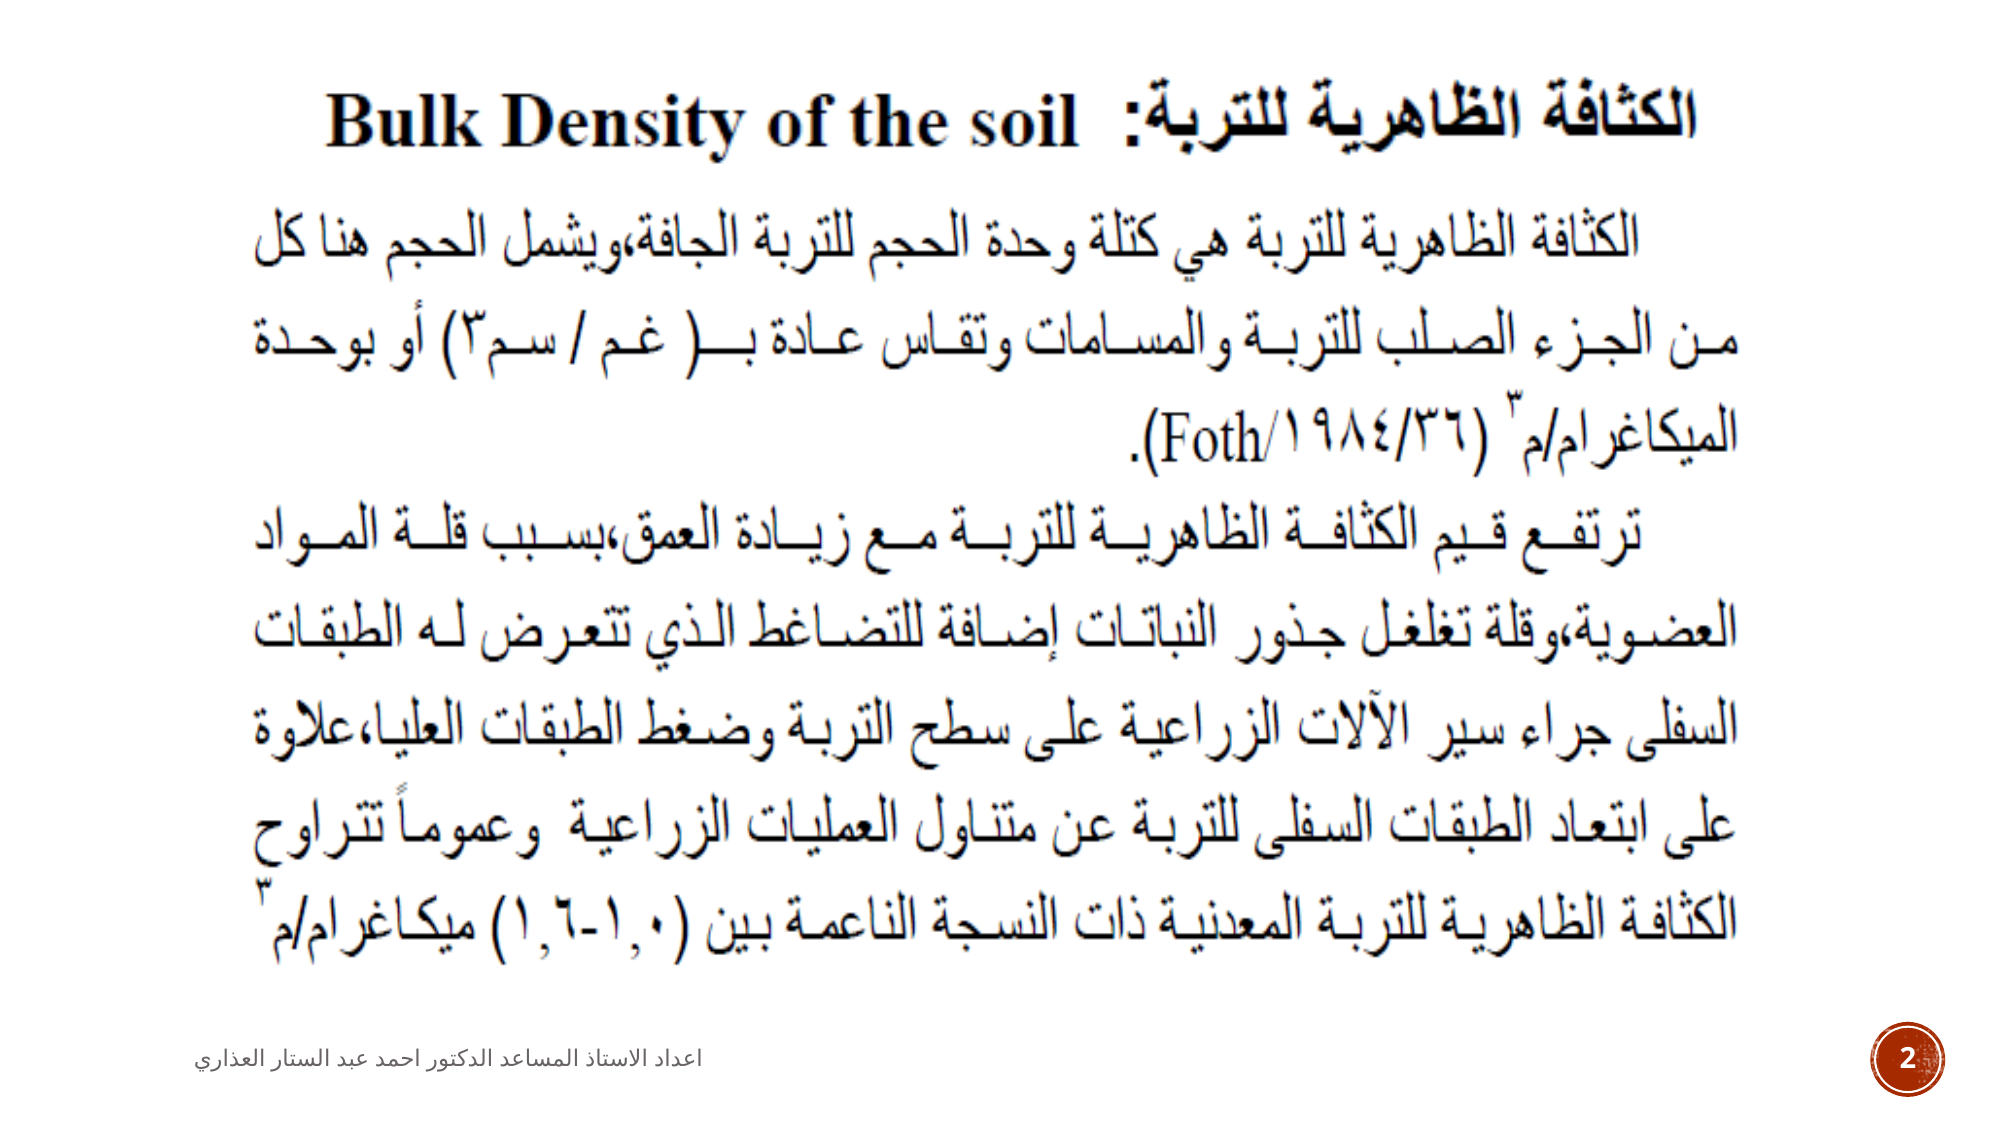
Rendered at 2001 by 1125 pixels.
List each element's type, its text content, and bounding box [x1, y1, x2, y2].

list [229, 207, 1748, 967]
picture [272, 71, 1705, 170]
slide_number 2 [1855, 1028, 1961, 1089]
footer اعداد الاستاذ المساعد الدكتور احمد عبد الستار العذاري [178, 1028, 1217, 1089]
